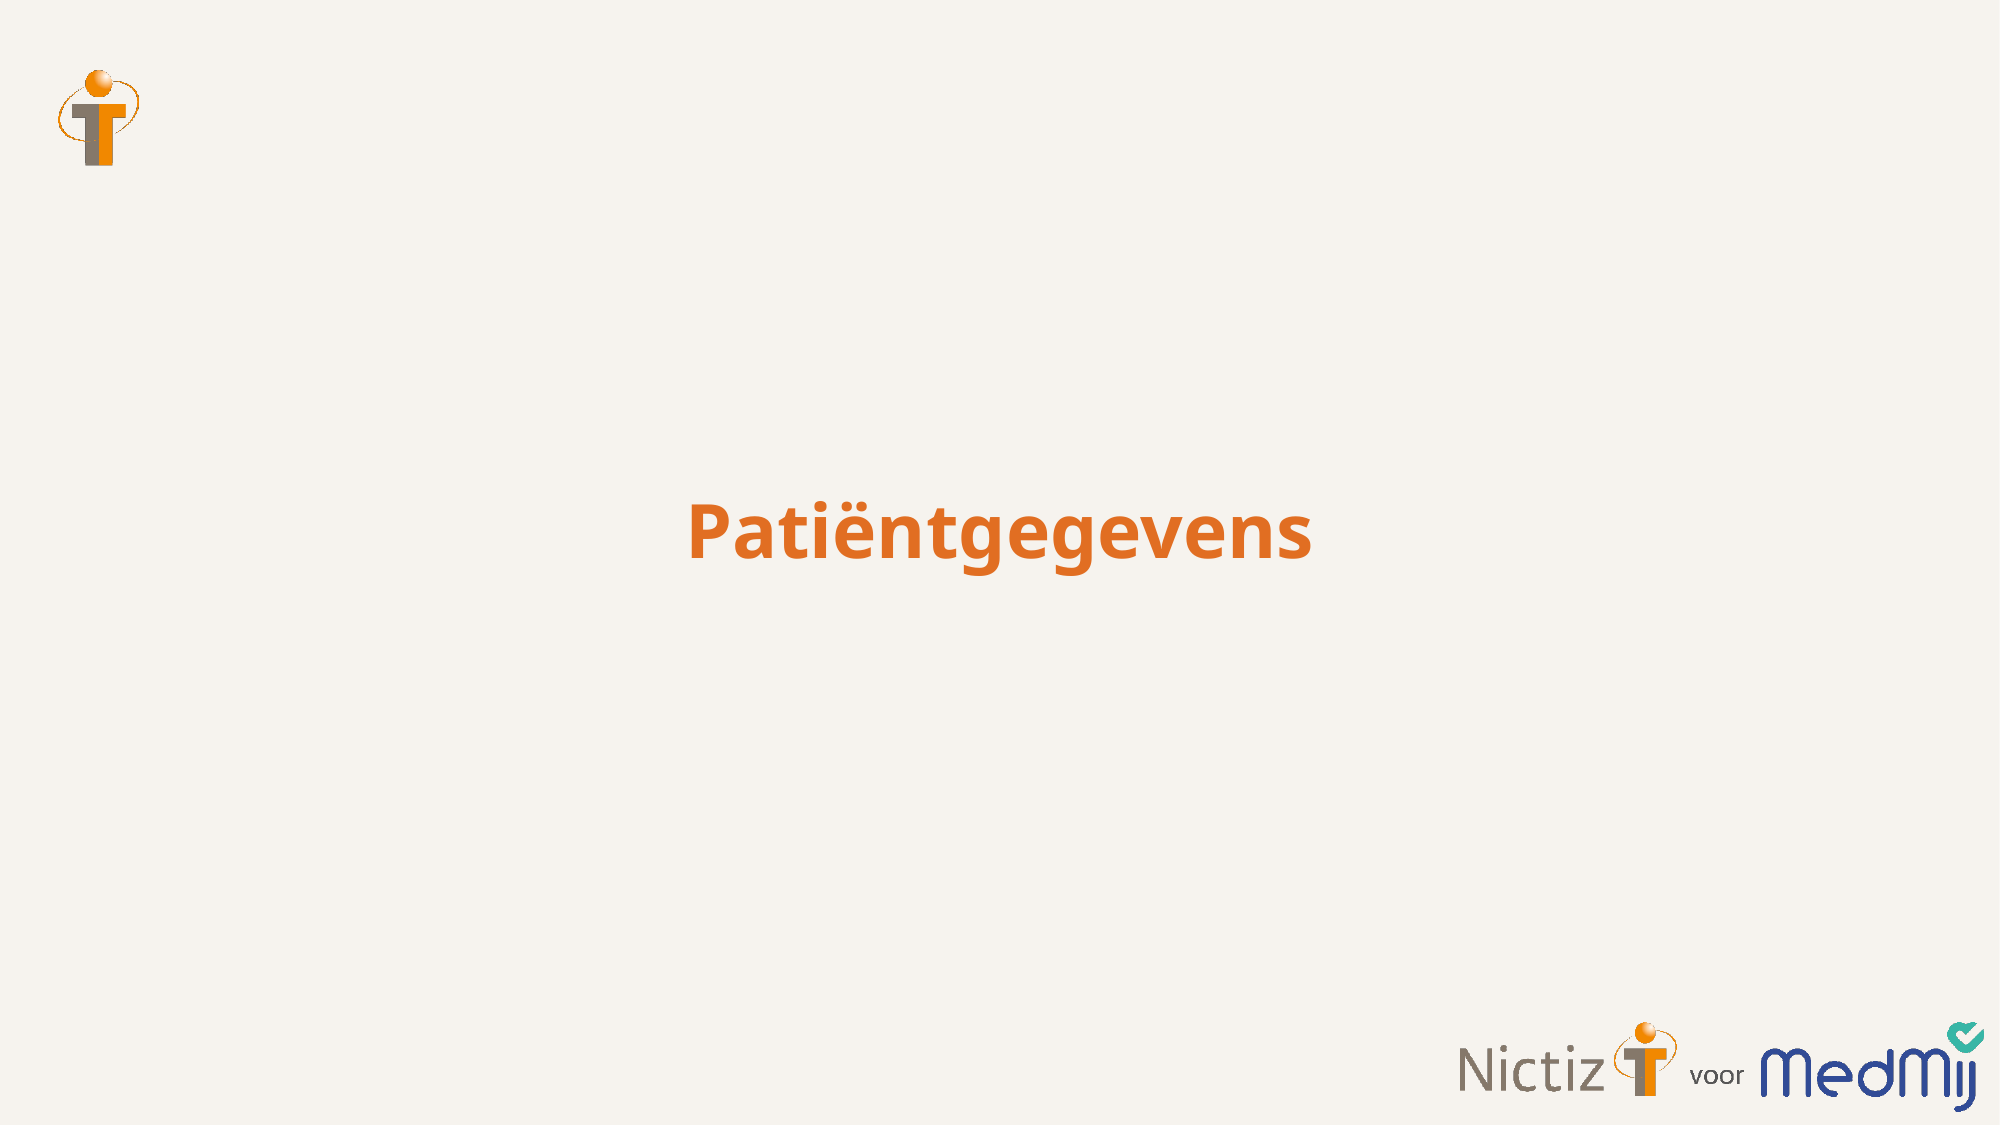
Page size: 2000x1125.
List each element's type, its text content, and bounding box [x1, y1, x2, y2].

title Patiëntgegevens [155, 386, 1844, 848]
picture [50, 66, 151, 187]
picture [1457, 1019, 1988, 1113]
